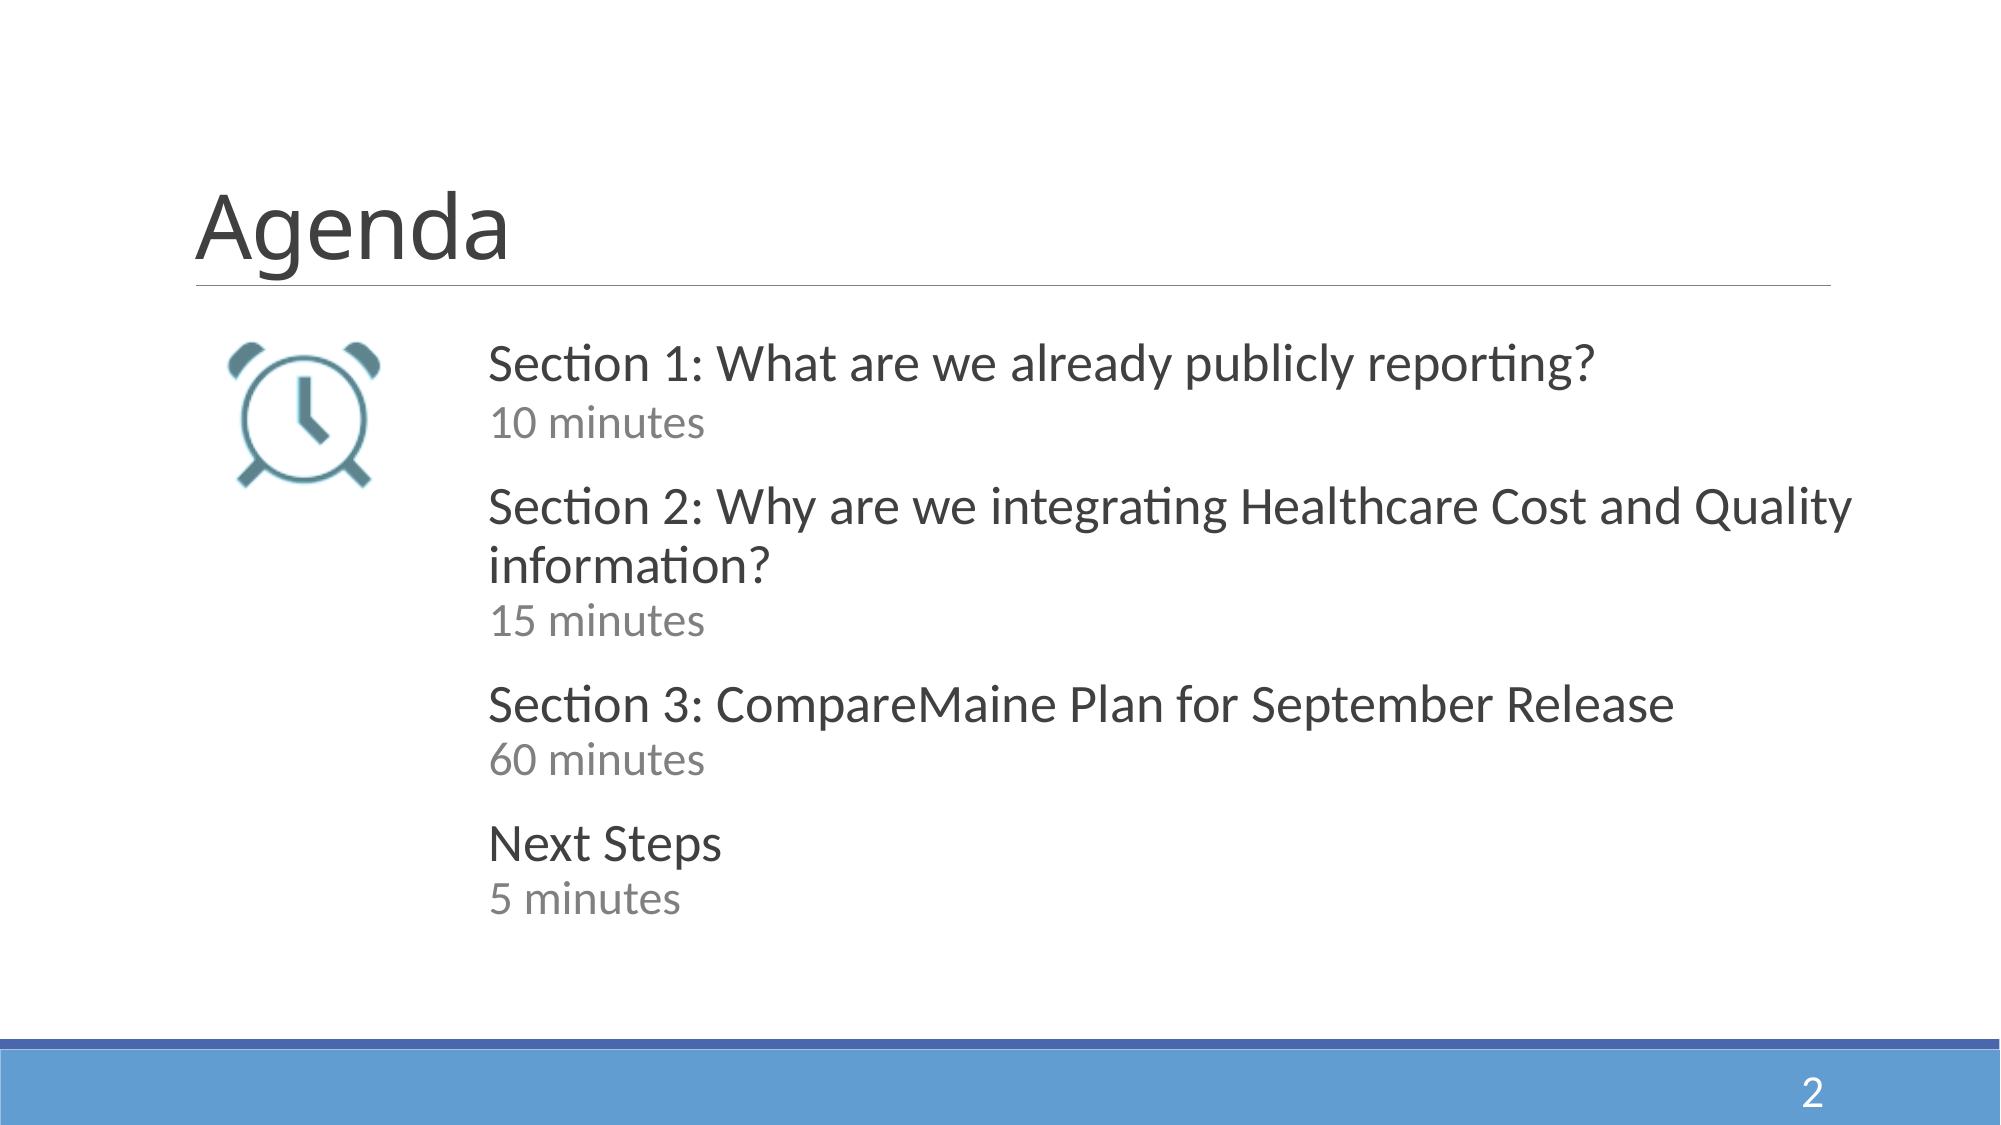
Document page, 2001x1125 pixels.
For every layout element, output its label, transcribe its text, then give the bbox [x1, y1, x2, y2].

title Agenda [180, 47, 1840, 285]
list Section 1: What are we already publicly reporting? 10 minutes Section 2: Why are we integrating Healthcare Cost and Quality information? 15 minutes Section 3: CompareMaine Plan for September Release 60 minutes Next Steps 5 minutes [488, 326, 1943, 996]
slide_number 2 [1624, 1059, 1840, 1120]
picture [200, 326, 405, 504]
